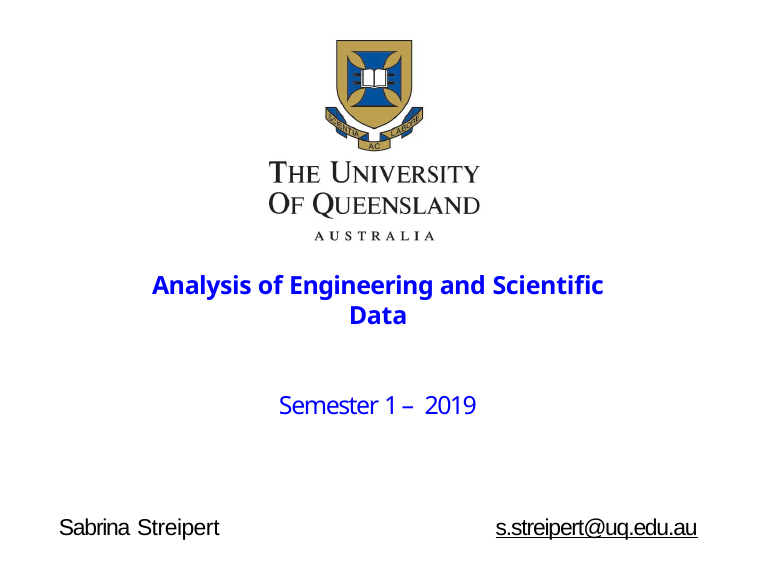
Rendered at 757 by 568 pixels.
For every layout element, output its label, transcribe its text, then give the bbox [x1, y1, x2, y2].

text_box Analysis of Engineering and Scientific Data Semester 1 – 2019 [129, 268, 627, 420]
text_box [267, 38, 481, 242]
text_box Sabrina Streipert [56, 511, 222, 541]
text_box s.streipert@uq.edu.au [493, 511, 699, 541]
